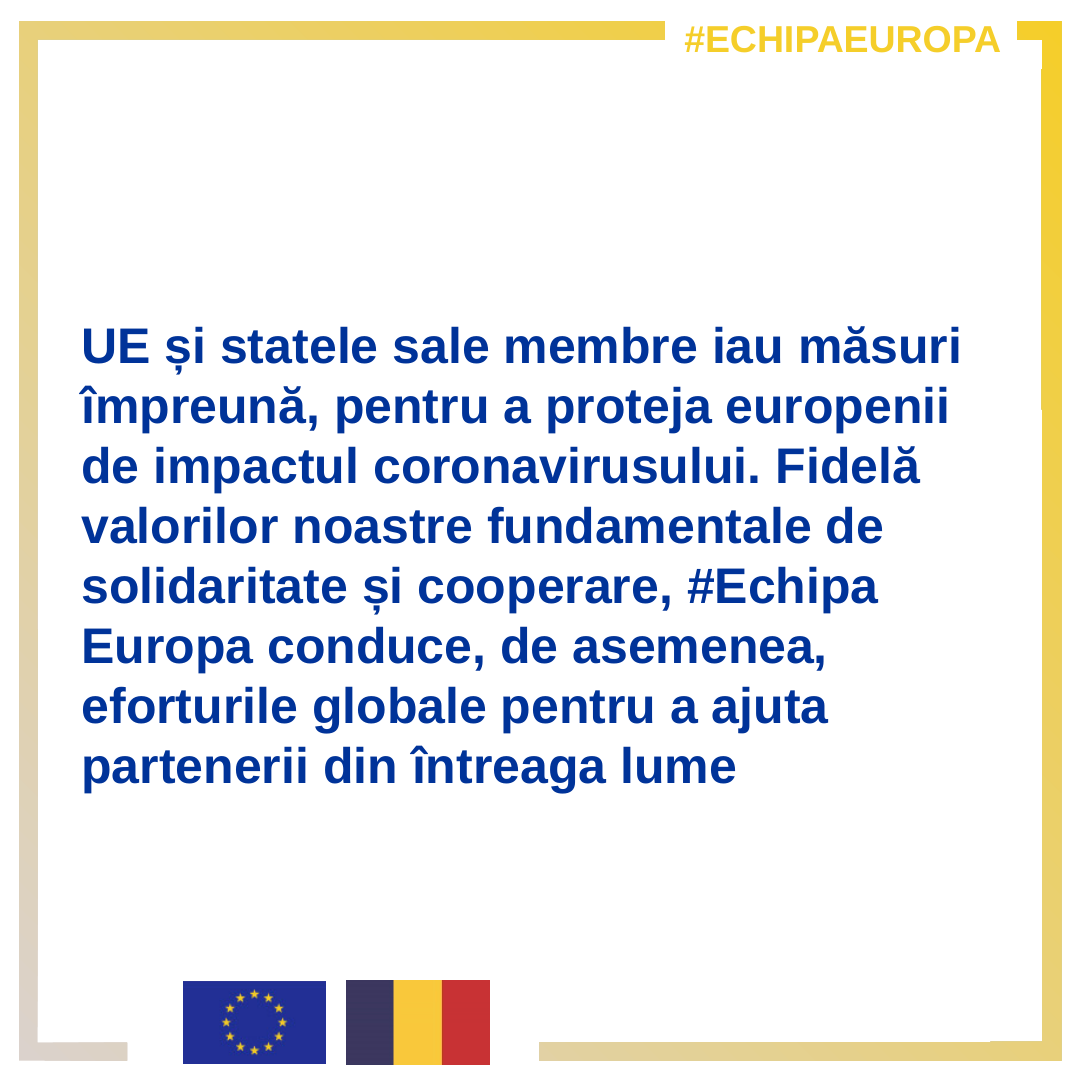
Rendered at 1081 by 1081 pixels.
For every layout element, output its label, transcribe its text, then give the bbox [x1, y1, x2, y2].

text_box UE și statele sale membre iau măsuri împreună, pentru a proteja europenii de impactul coronavirusului. Fidelă valorilor noastre fundamentale de solidaritate și cooperare, #Echipa Europa conduce, de asemenea, eforturile globale pentru a ajuta partenerii din întreaga lume [66, 306, 997, 802]
text_box #ECHIPAEUROPA [669, 7, 1017, 68]
picture [182, 980, 327, 1065]
text_box [538, 20, 1063, 1062]
text_box [18, 20, 666, 1062]
picture [345, 980, 490, 1065]
